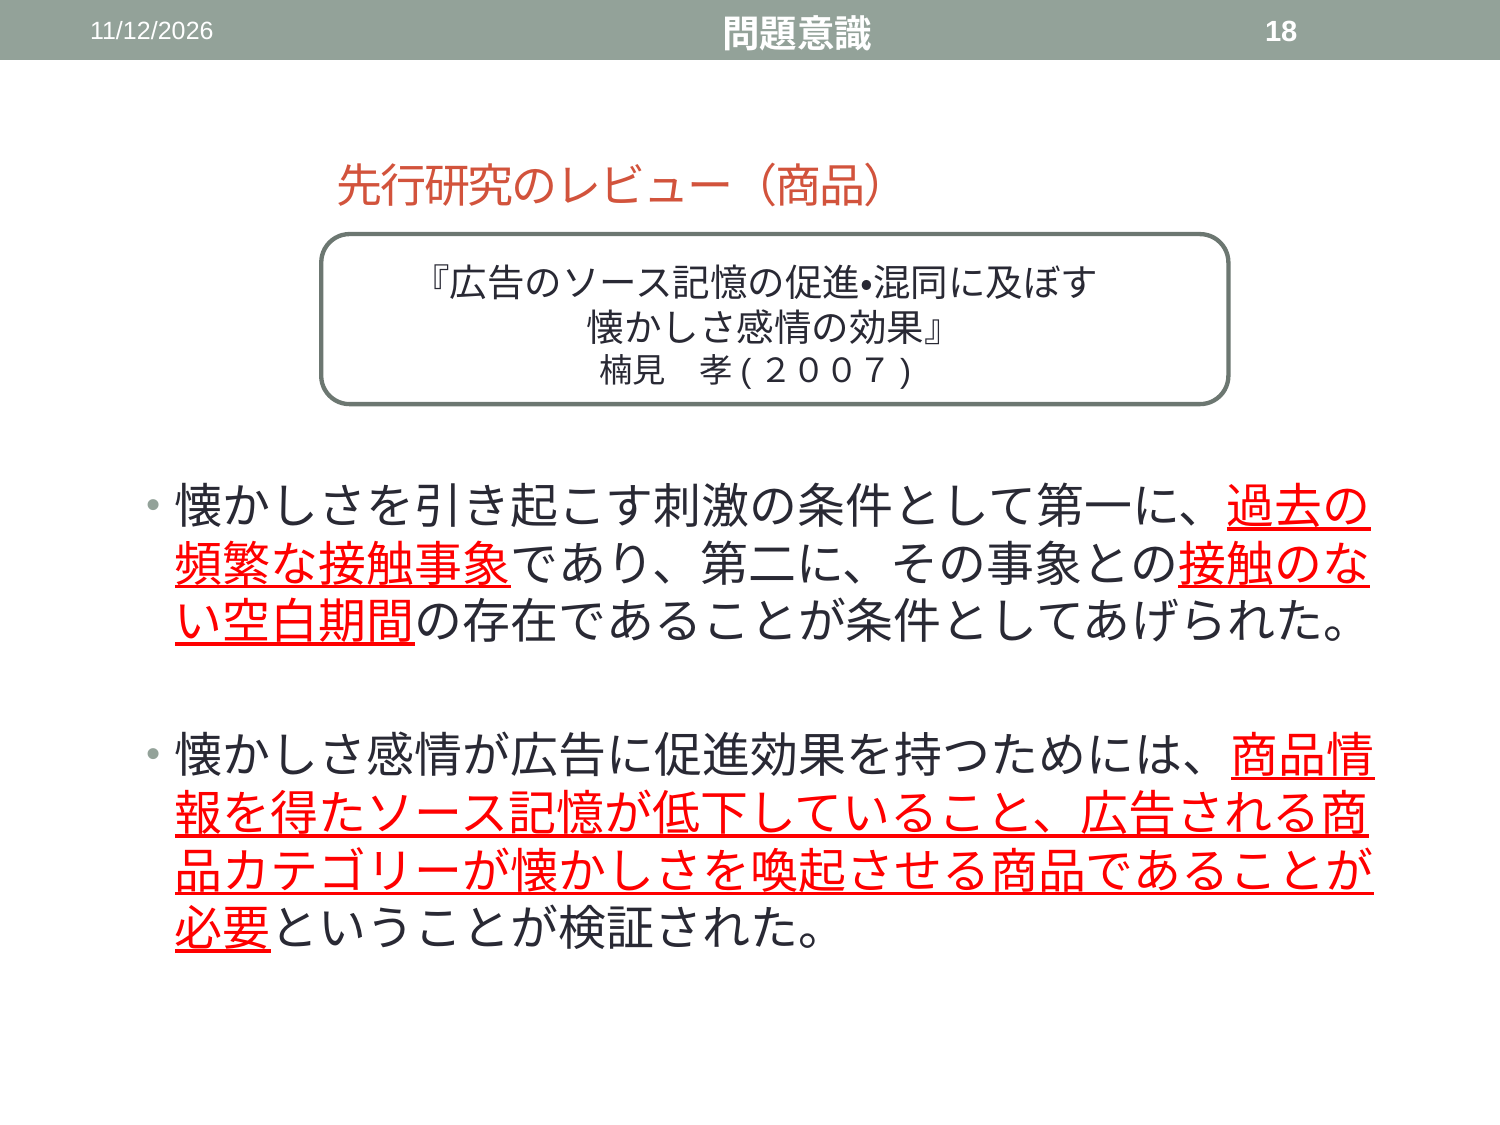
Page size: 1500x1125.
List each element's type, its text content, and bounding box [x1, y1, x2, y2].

text_box 問題意識 [707, 2, 888, 63]
list 懐かしさを引き起こす刺激の条件として第一に、過去の頻繁な接触事象であり、第二に、その事象との接触のない空白期間の存在であることが条件としてあげられた。 懐かしさ感情が広告に促進効果を持つためには、商品情報を得たソース記憶が低下していること、広告される商品カテゴリーが懐かしさを喚起させる商品であることが必要ということが検証された。 [131, 468, 1419, 1006]
text_box 『広告のソース記憶の促進・混同に及ぼす 懐かしさ感情の効果』 楠見 孝(２００７) [280, 251, 1231, 396]
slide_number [75, 3, 550, 57]
title 先行研究のレビュー（商品） [321, 149, 948, 220]
slide_number 18 [1250, 3, 1425, 57]
text_box [326, 396, 1223, 407]
text_box [321, 231, 1229, 251]
